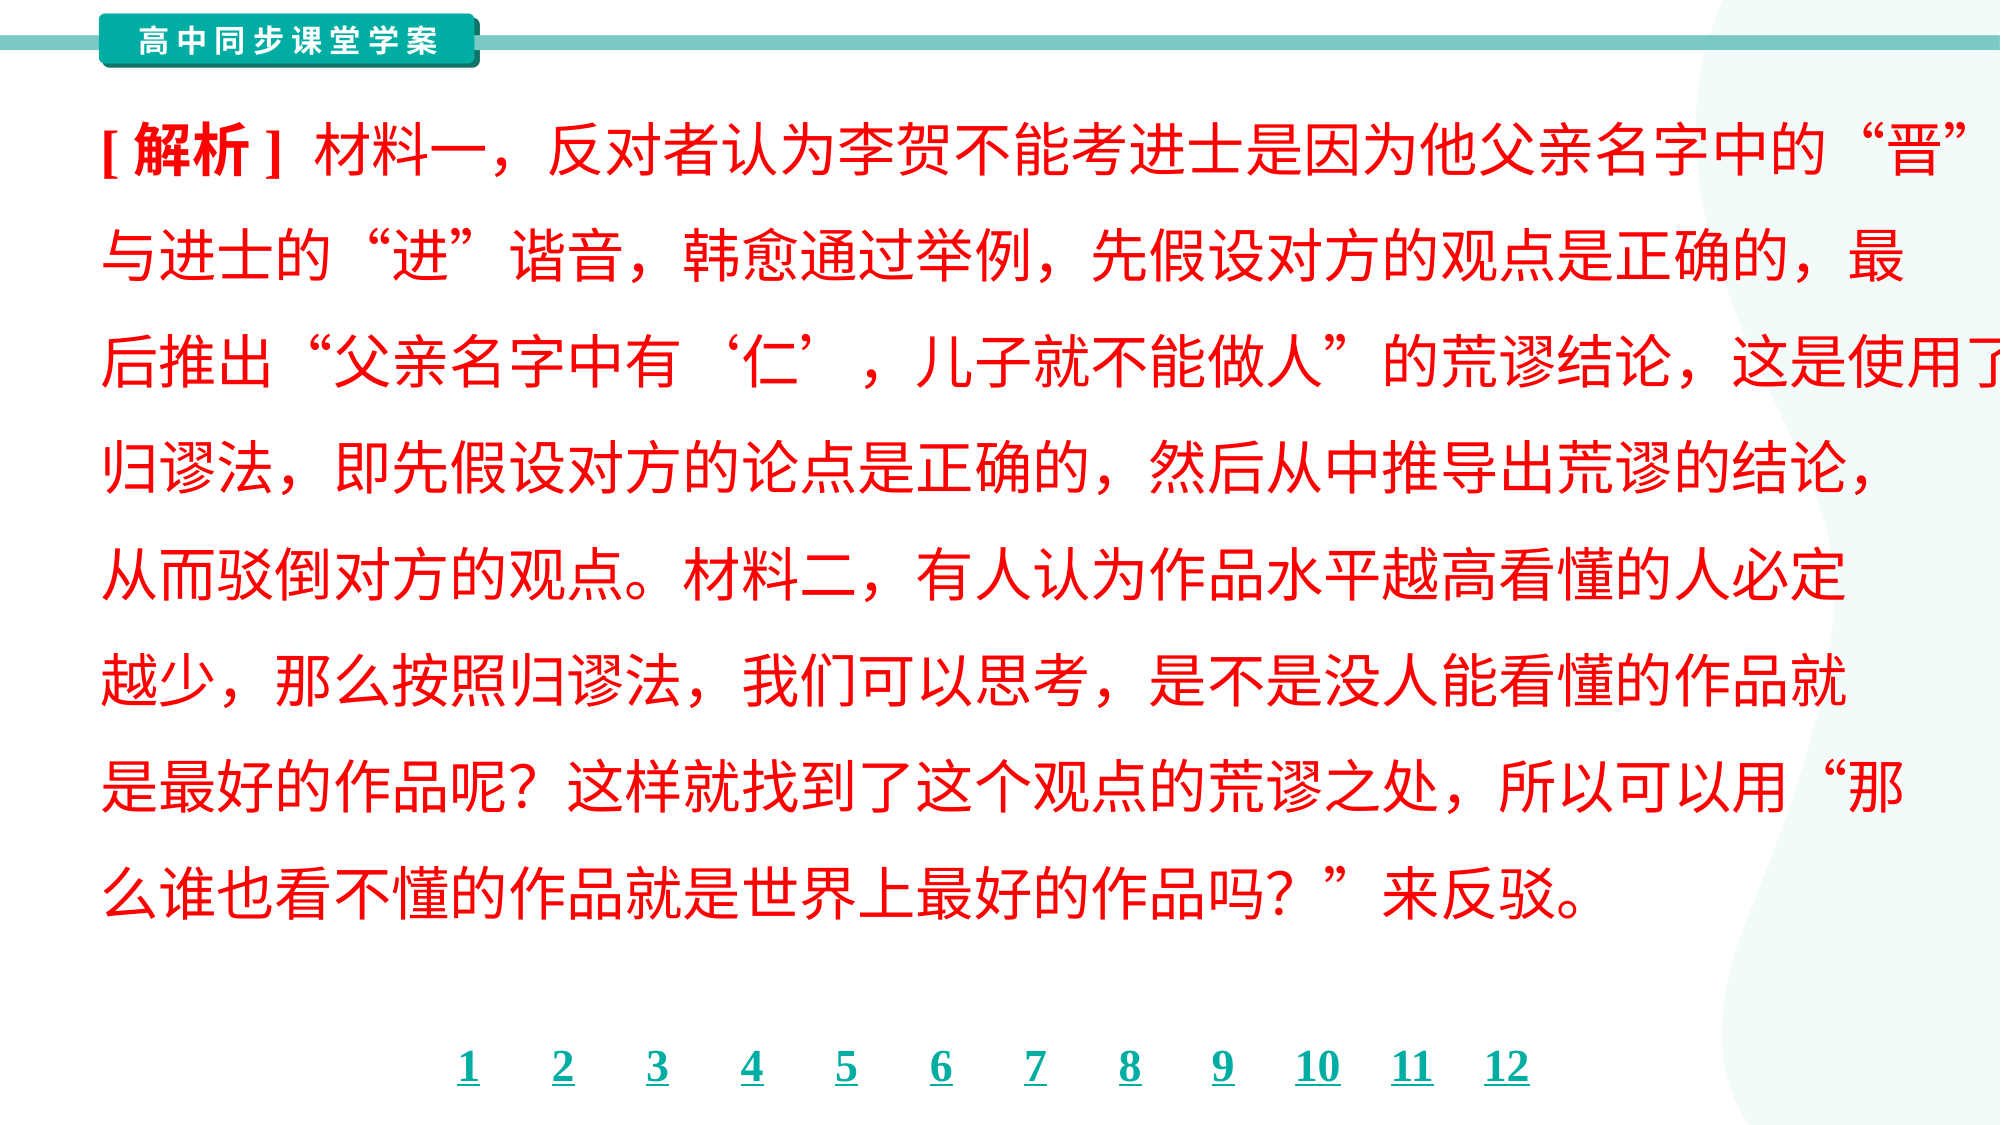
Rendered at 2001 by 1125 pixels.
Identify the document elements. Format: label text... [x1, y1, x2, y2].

text_box [解析] 材料一，反对者认为李贺不能考进士是因为他父亲名字中的“晋” 与进士的“进”谐音，韩愈通过举例，先假设对方的观点是正确的，最 后推出“父亲名字中有‘仁’，儿子就不能做人”的荒谬结论，这是使用了 归谬法，即先假设对方的论点是正确的，然后从中推导出荒谬的结论， 从而驳倒对方的观点。材料二，有人认为作品水平越高看懂的人必定 越少，那么按照归谬法，我们可以思考，是不是没人能看懂的作品就 是最好的作品呢？这样就找到了这个观点的荒谬之处，所以可以用“那 么谁也看不懂的作品就是世界上最好的作品吗？”来反驳。 [100, 76, 1899, 927]
picture [0, 0, 2000, 1125]
